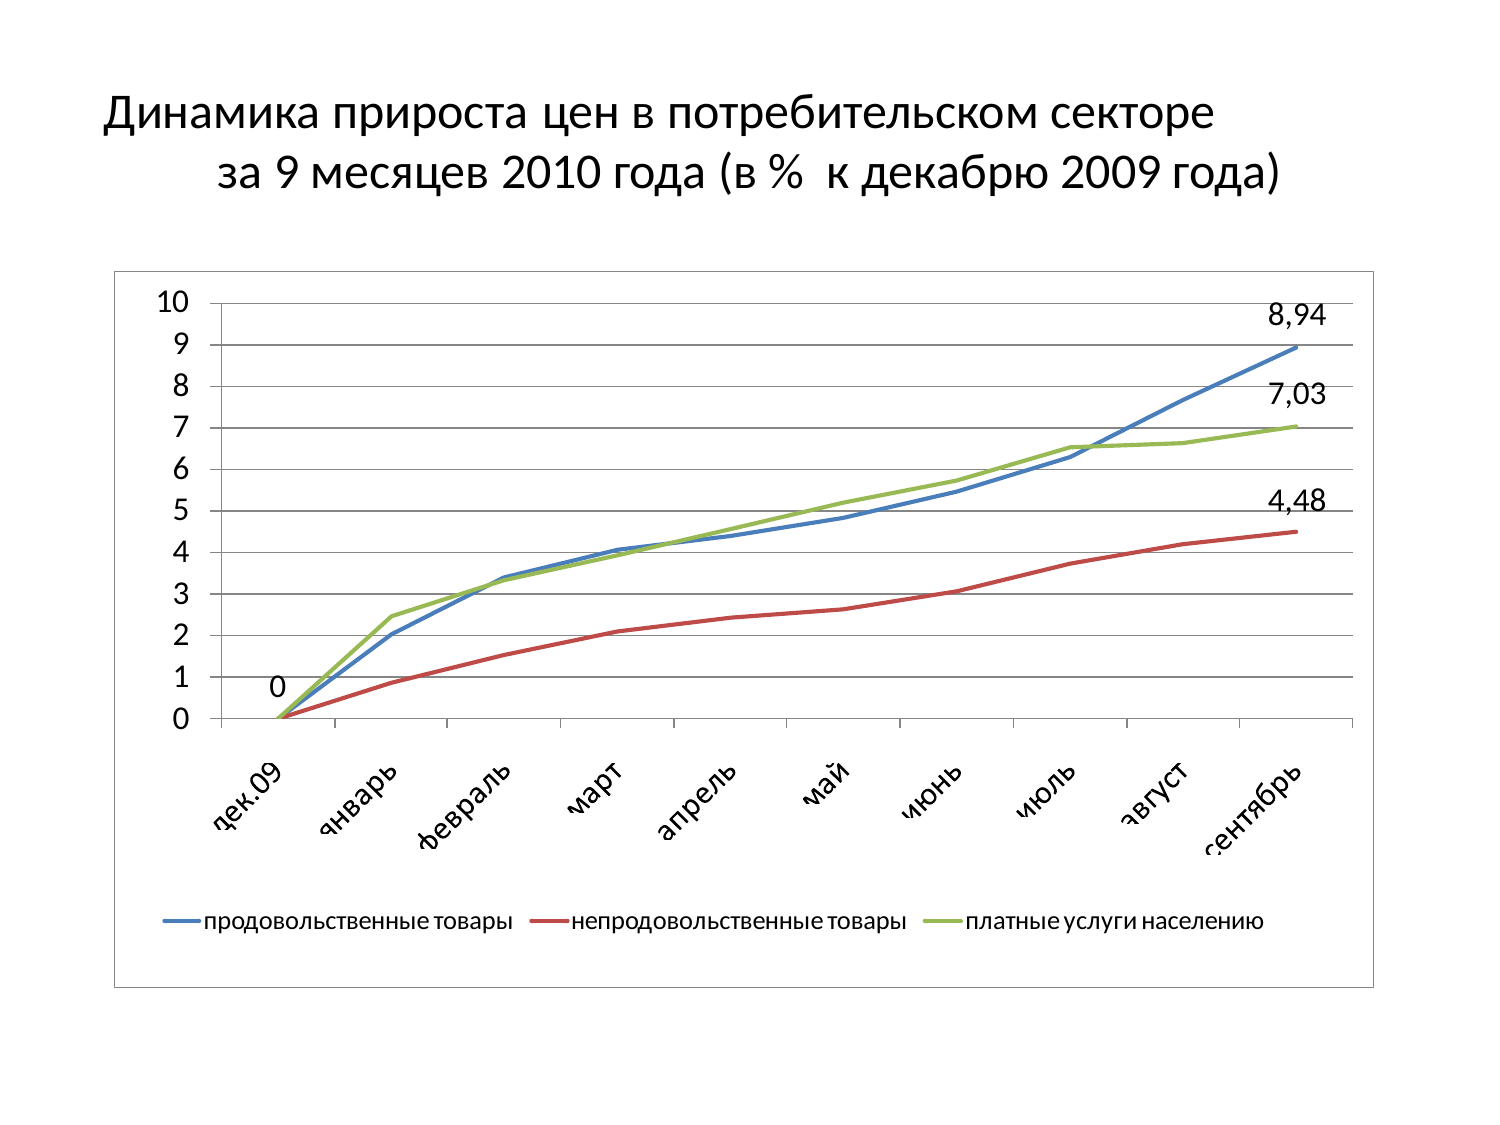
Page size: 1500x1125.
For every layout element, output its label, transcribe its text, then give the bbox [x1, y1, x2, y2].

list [106, 263, 1382, 994]
title Динамика прироста цен в потребительском секторе за 9 месяцев 2010 года (в % к декабрю 2009 года) [75, 45, 1425, 233]
